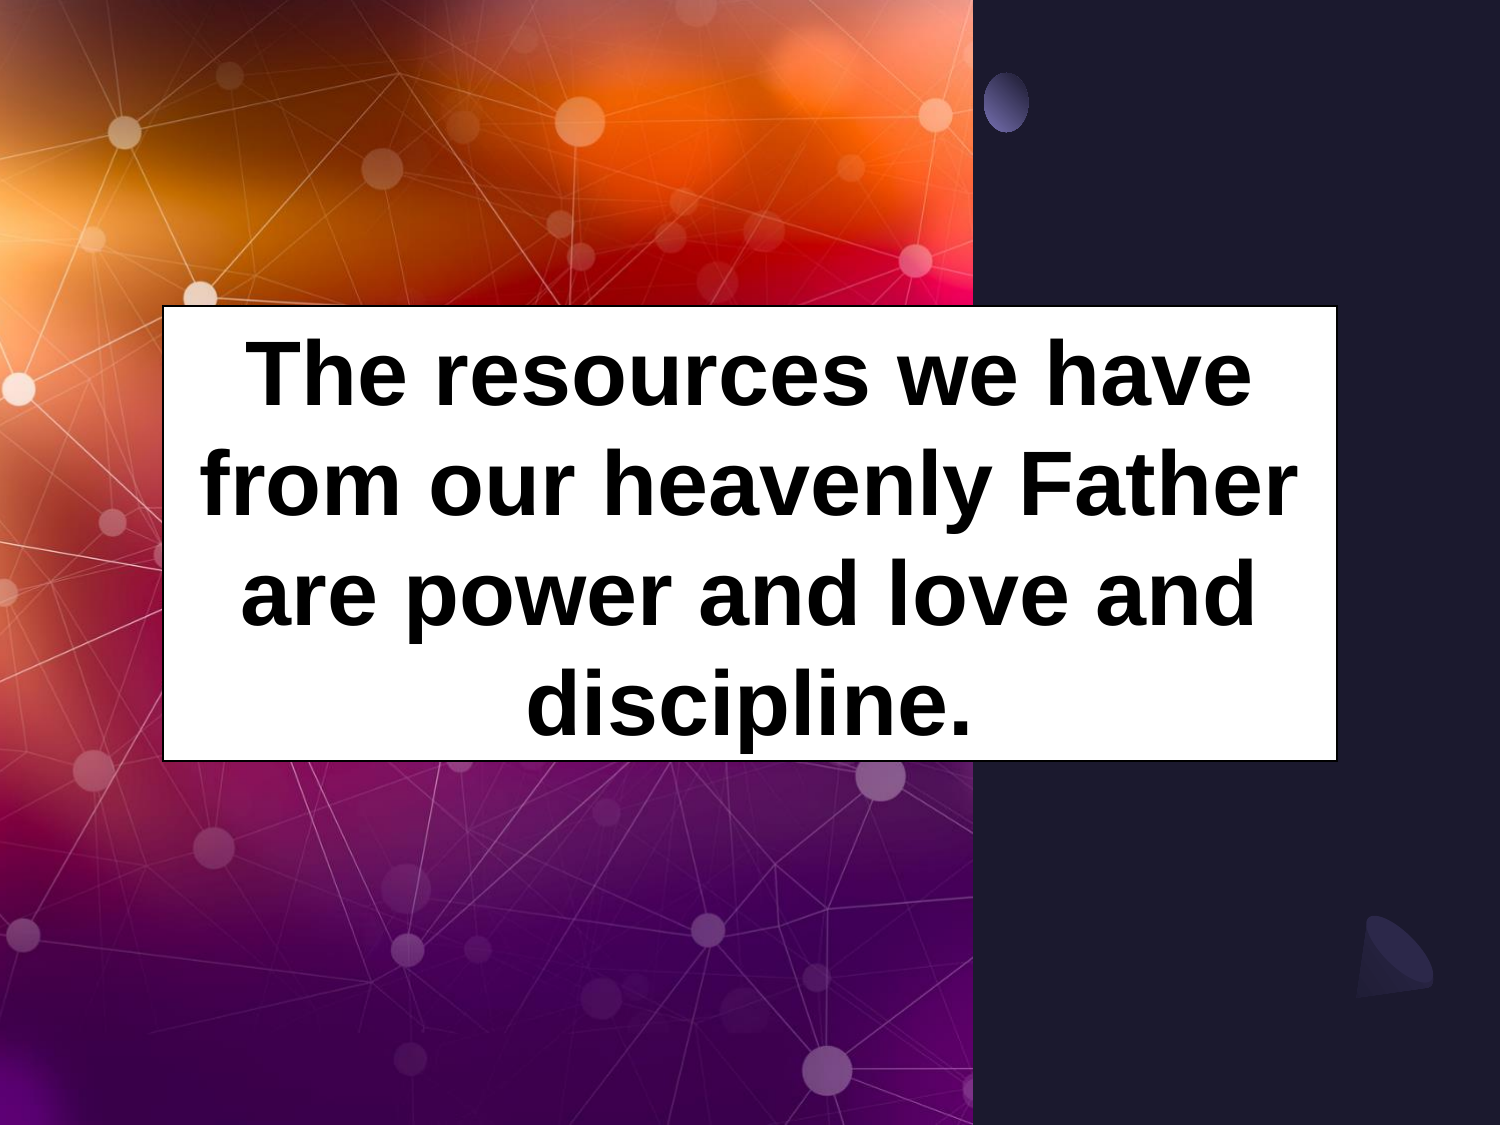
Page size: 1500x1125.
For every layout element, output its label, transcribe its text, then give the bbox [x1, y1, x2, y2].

picture [0, 0, 973, 1125]
text_box The resources we have from our heavenly Father are power and love and discipline. [973, 305, 1338, 762]
